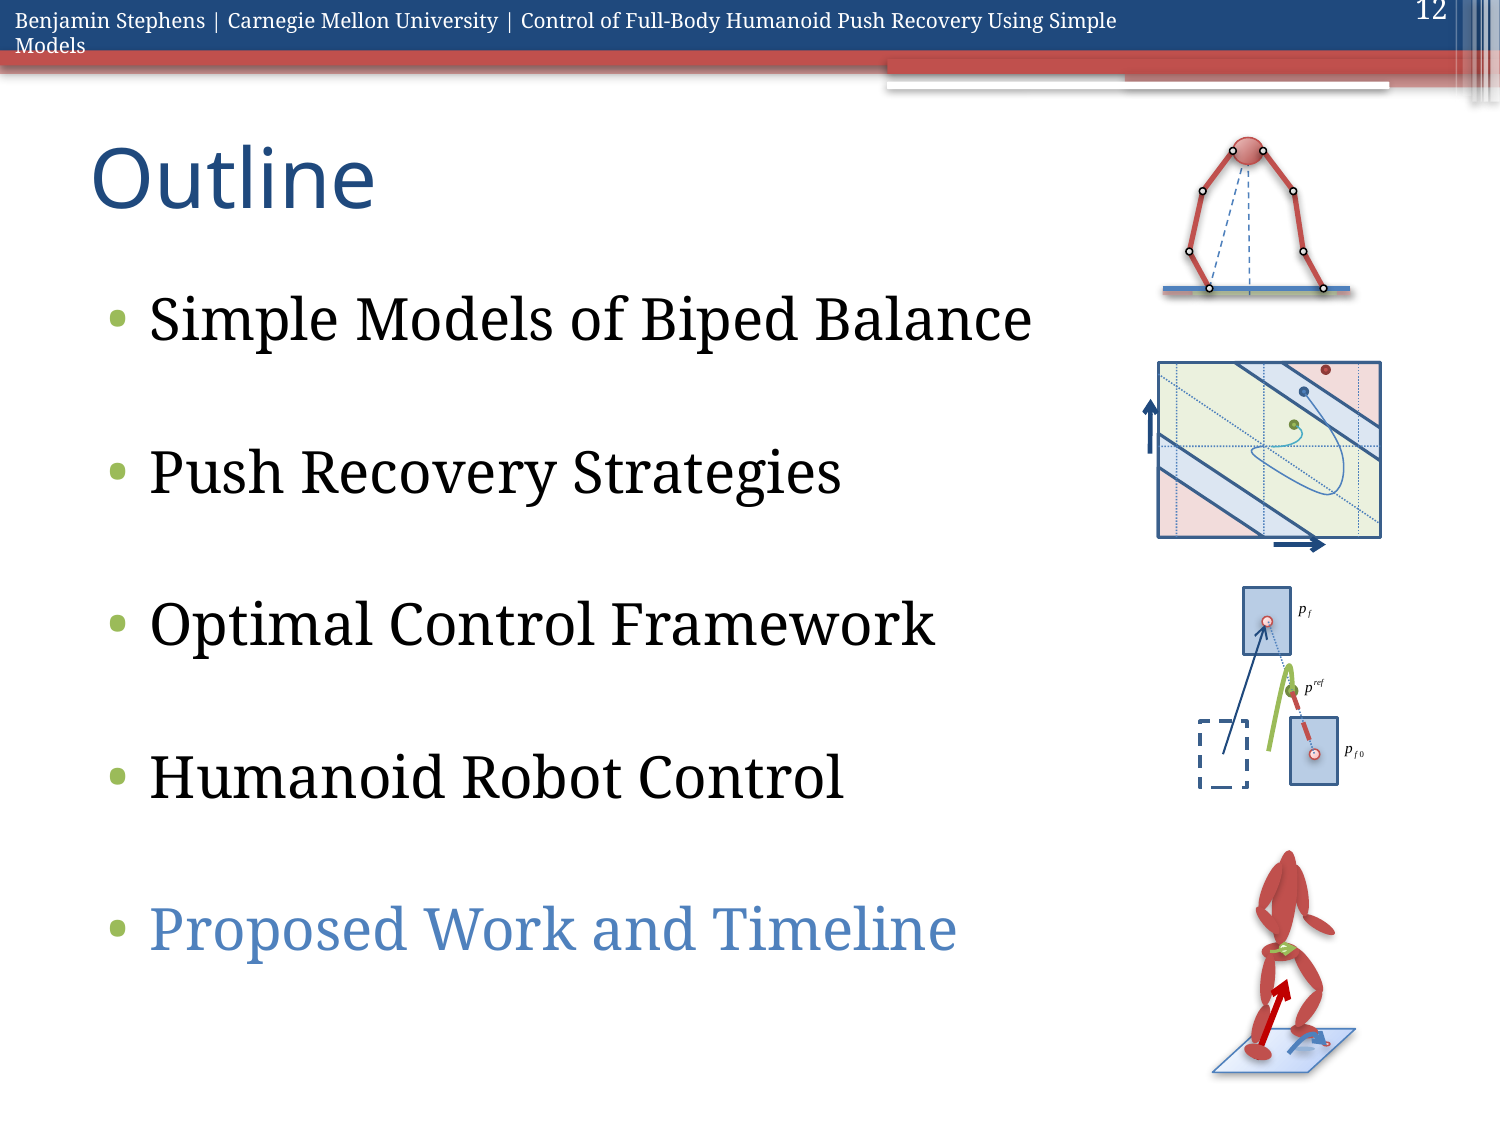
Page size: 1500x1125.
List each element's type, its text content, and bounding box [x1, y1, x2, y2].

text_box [1162, 137, 1351, 296]
title Outline [75, 87, 1425, 263]
slide_number 12 [1374, 0, 1463, 38]
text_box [1149, 362, 1381, 545]
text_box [1212, 849, 1356, 1073]
list Simple Models of Biped Balance Push Recovery Strategies Optimal Control Framework Humanoid Robot Control Proposed Work and Timeline [75, 275, 1425, 1079]
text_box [1199, 587, 1367, 789]
